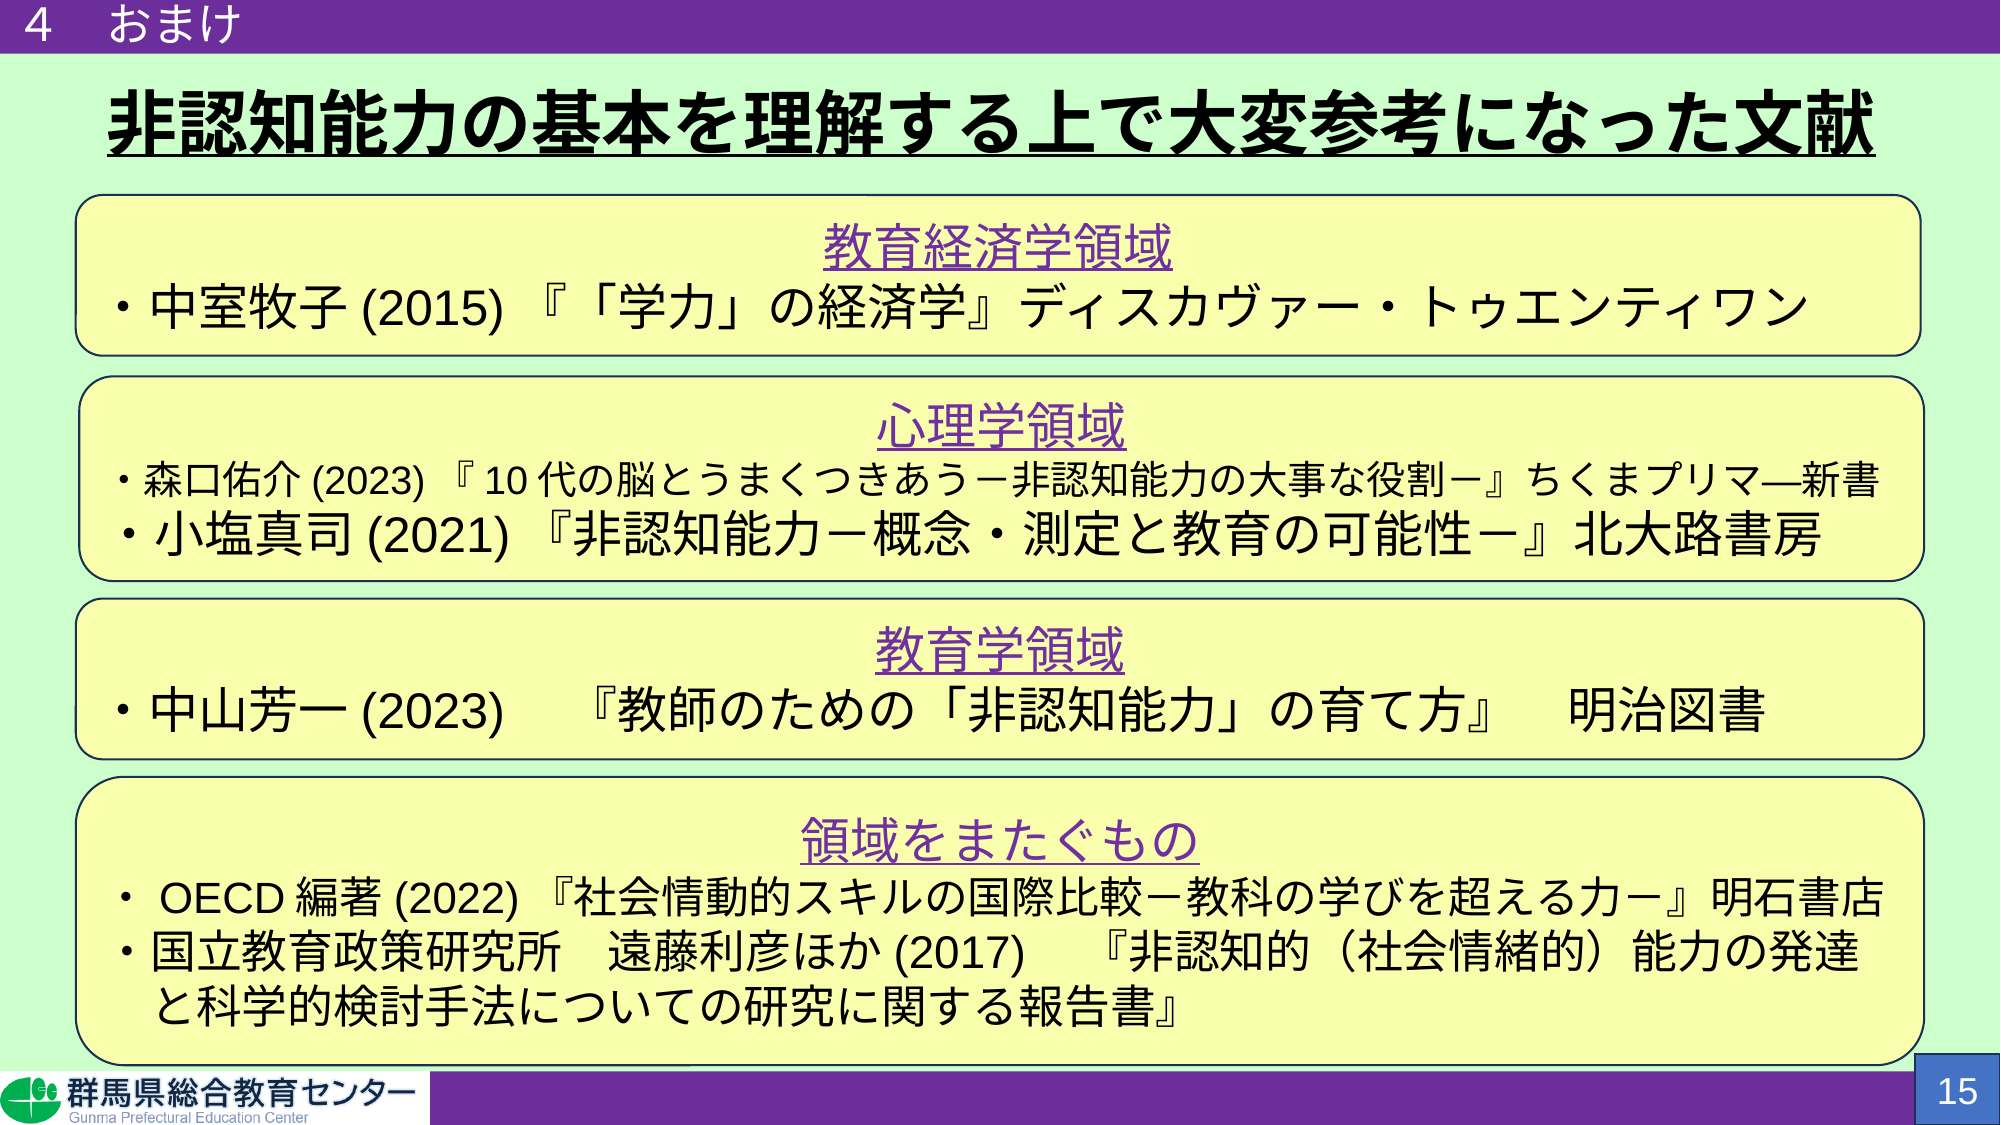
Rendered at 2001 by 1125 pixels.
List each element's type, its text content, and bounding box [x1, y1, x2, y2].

text_box 領域をまたぐもの ・OECD編著(2022)『社会情動的スキルの国際比較－教科の学びを超える力－』明石書店 ・国立教育政策研究所 遠藤利彦ほか(2017) 『非認知的（社会情緒的）能力の発達 と科学的検討手法についての研究に関する報告書』 [75, 776, 1925, 1066]
text_box 教育学領域 ・中山芳一(2023) 『教師のための「非認知能力」の育て方』 明治図書 [75, 598, 1925, 760]
picture [0, 1071, 430, 1125]
text_box 15 [1915, 1053, 2000, 1125]
title ４ おまけ [0, 0, 2000, 54]
text_box 非認知能力の基本を理解する上で大変参考になった文献 [91, 71, 1928, 172]
text_box 心理学領域 ・森口佑介(2023)『10代の脳とうまくつきあう－非認知能力の大事な役割－』ちくまプリマ―新書 ・小塩真司(2021)『非認知能力－概念・測定と教育の可能性－』北大路書房 [79, 376, 1925, 582]
text_box 教育経済学領域 ・中室牧子(2015)『「学力」の経済学』ディスカヴァー・トゥエンティワン [75, 194, 1921, 356]
text_box [431, 1071, 1915, 1125]
